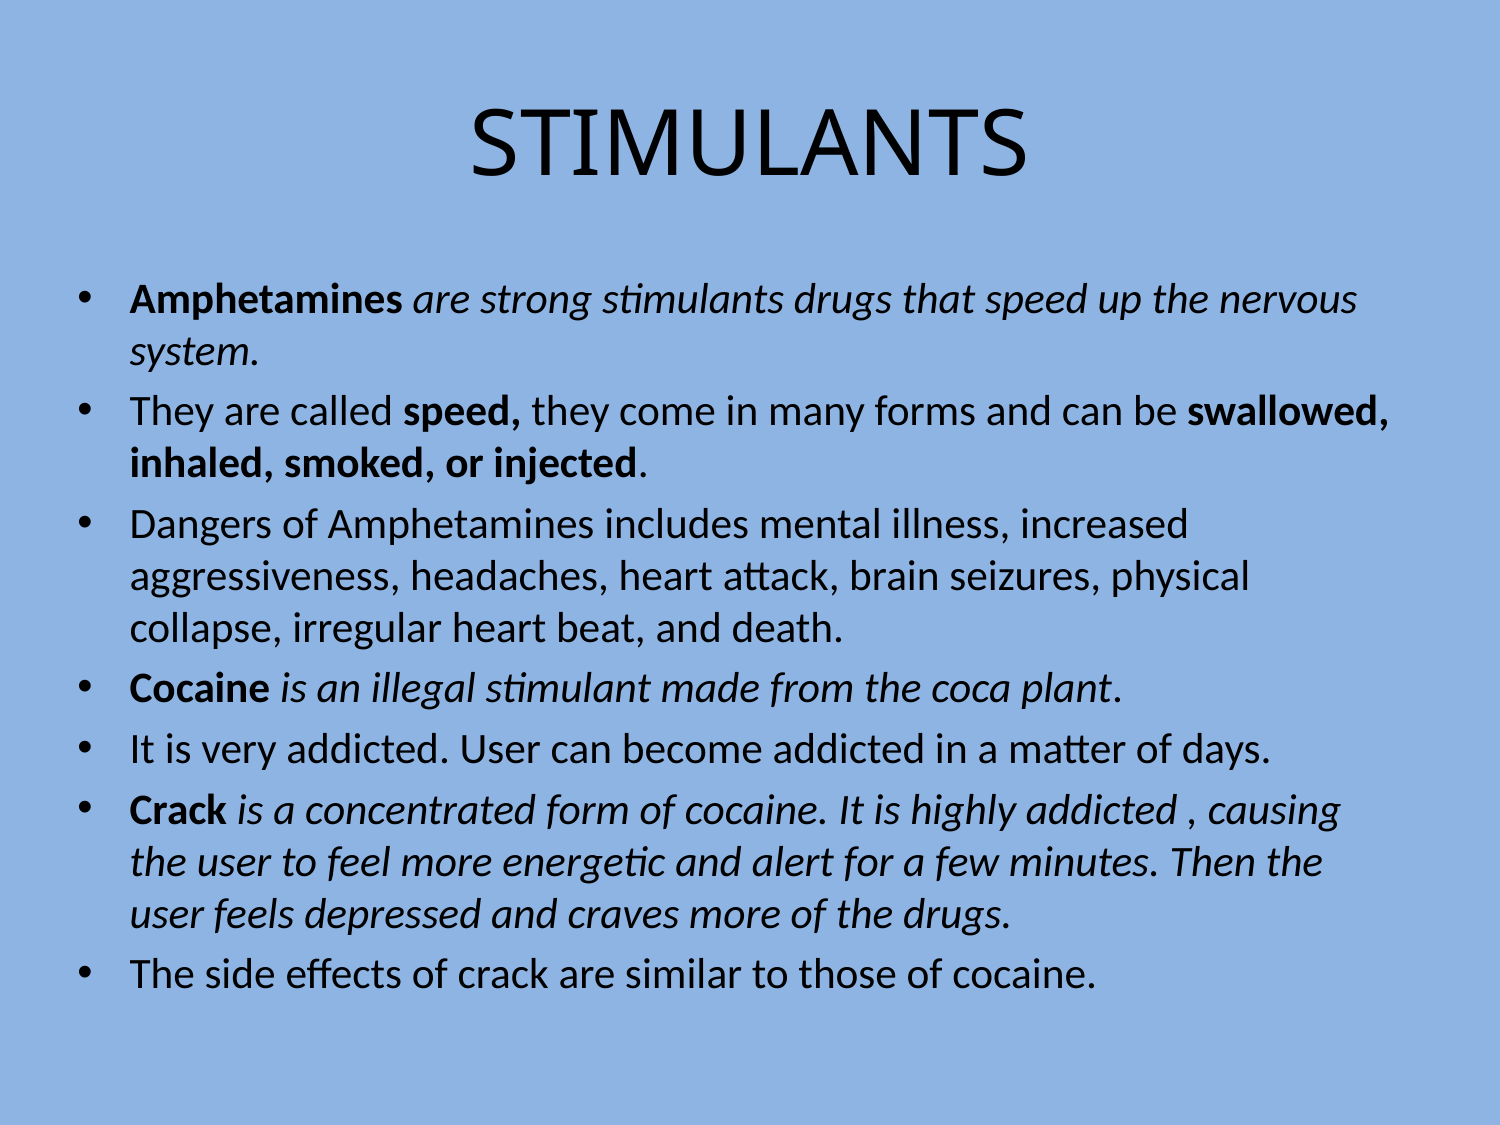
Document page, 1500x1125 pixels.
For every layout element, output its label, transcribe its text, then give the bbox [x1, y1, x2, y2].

list Amphetamines are strong stimulants drugs that speed up the nervous system. They are called speed, they come in many forms and can be swallowed, inhaled, smoked, or injected. Dangers of Amphetamines includes mental illness, increased aggressiveness, headaches, heart attack, brain seizures, physical collapse, irregular heart beat, and death. Cocaine is an illegal stimulant made from the coca plant. It is very addicted. User can become addicted in a matter of days. Crack is a concentrated form of cocaine. It is highly addicted , causing the user to feel more energetic and alert for a few minutes. Then the user feels depressed and craves more of the drugs. The side effects of crack are similar to those of cocaine. [62, 262, 1413, 1005]
title STIMULANTS [75, 45, 1425, 233]
